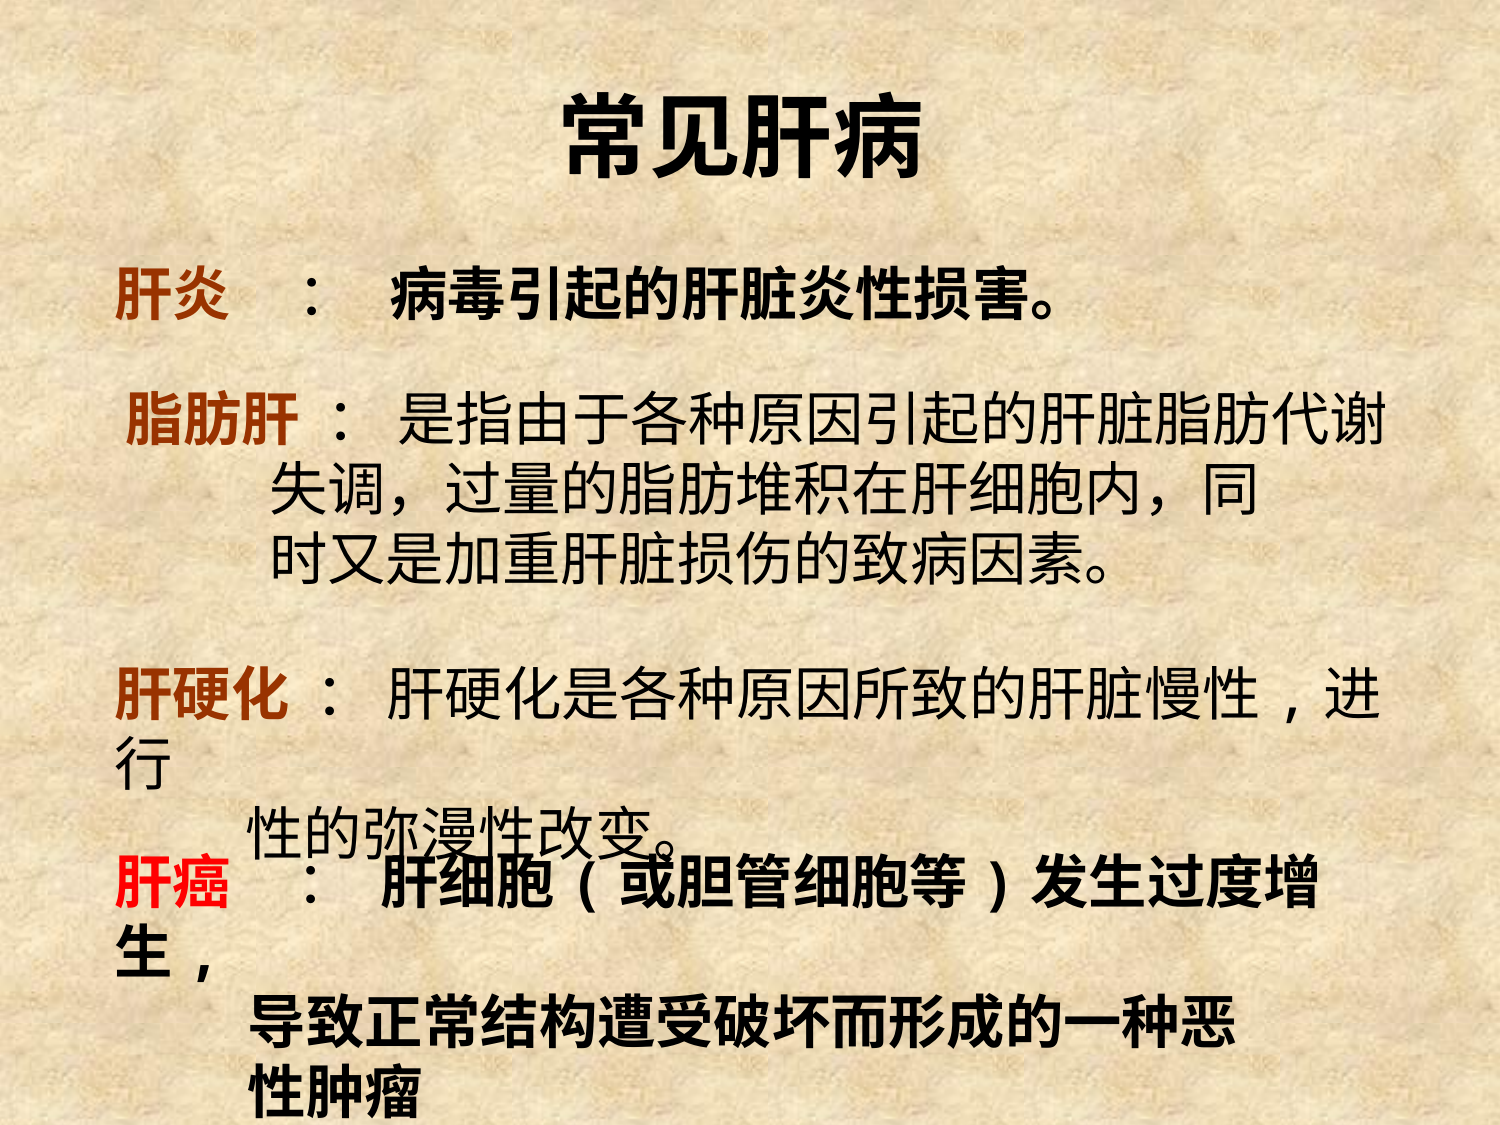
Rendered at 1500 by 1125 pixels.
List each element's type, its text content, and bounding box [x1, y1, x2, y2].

text_box 肝癌 ： 肝细胞(或胆管细胞等)发生过度增生, 导致正常结构遭受破坏而形成的一种恶 性肿瘤 [99, 875, 1425, 1125]
text_box 肝硬化 ： 肝硬化是各种原因所致的肝脏慢性,进行 性的弥漫性改变。 [99, 650, 1450, 875]
picture [0, 0, 1500, 1125]
title 常见肝病 [77, 52, 1425, 215]
text_box 肝炎 ： 病毒引起的肝脏炎性损害。 [99, 249, 1388, 335]
text_box 脂肪肝 ： 是指由于各种原因引起的肝脏脂肪代谢 失调，过量的脂肪堆积在肝细胞内，同 时又是加重肝脏损伤的致病因素。 [110, 374, 1403, 670]
